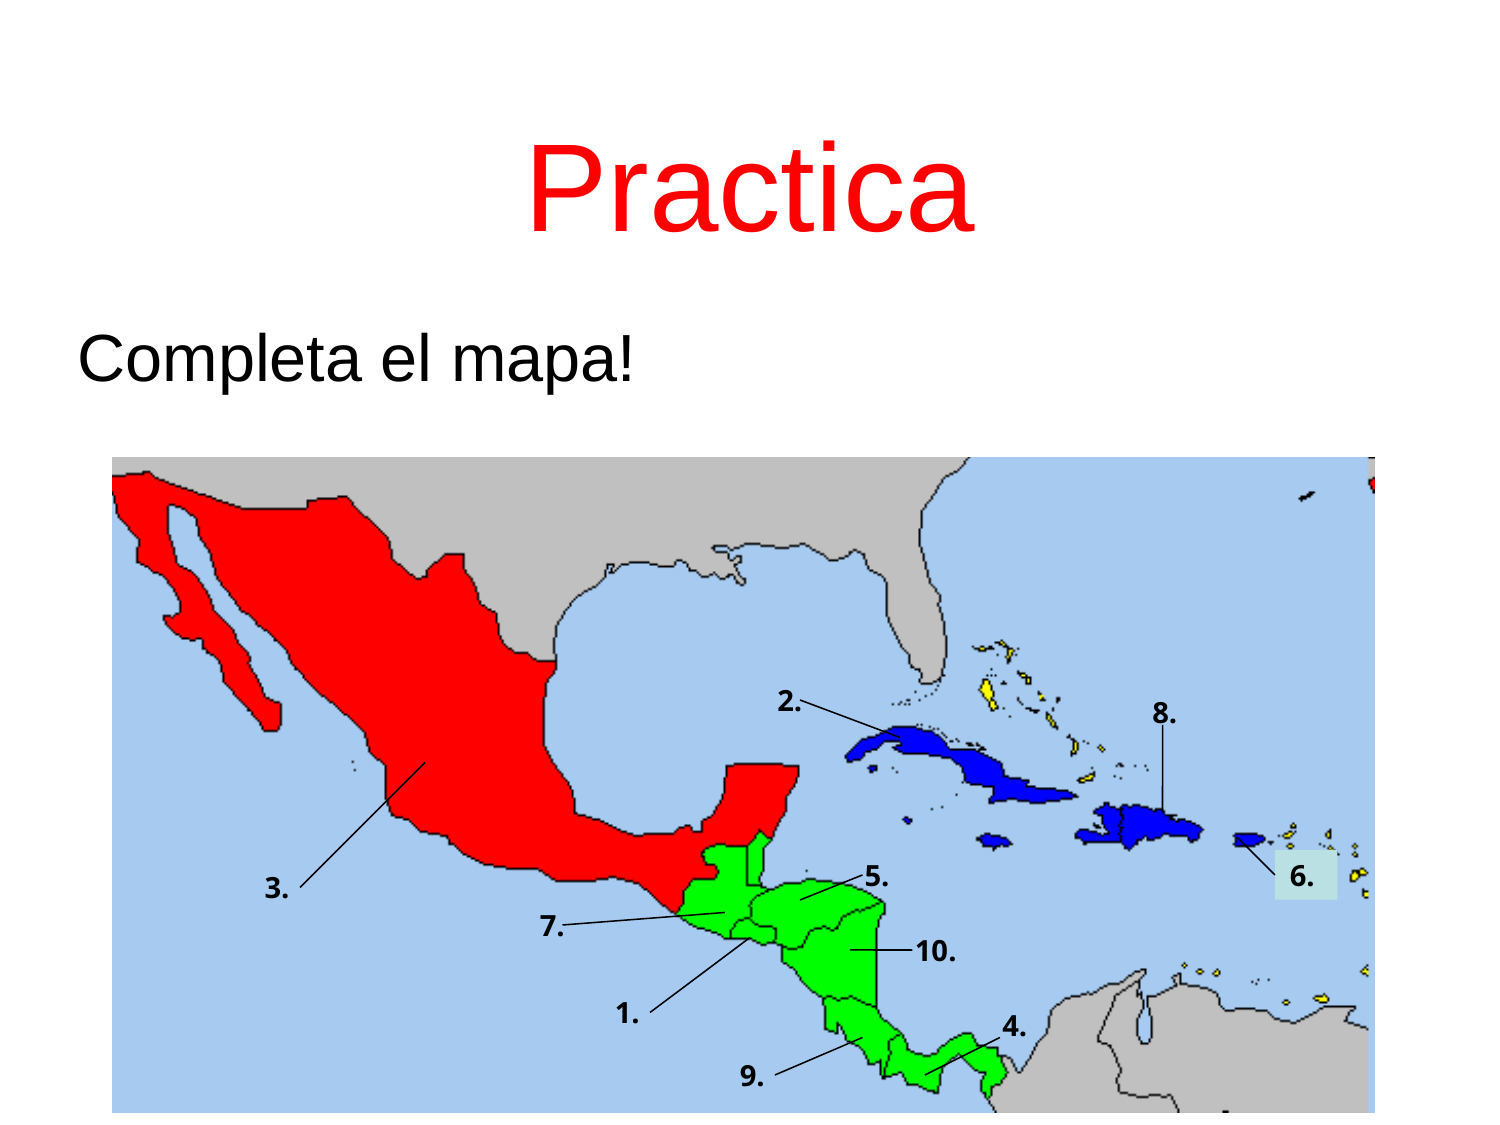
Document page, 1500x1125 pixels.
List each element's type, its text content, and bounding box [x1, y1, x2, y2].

picture [112, 457, 1376, 1113]
title Practica [0, 87, 1500, 275]
list Completa el mapa! [62, 307, 1413, 1050]
